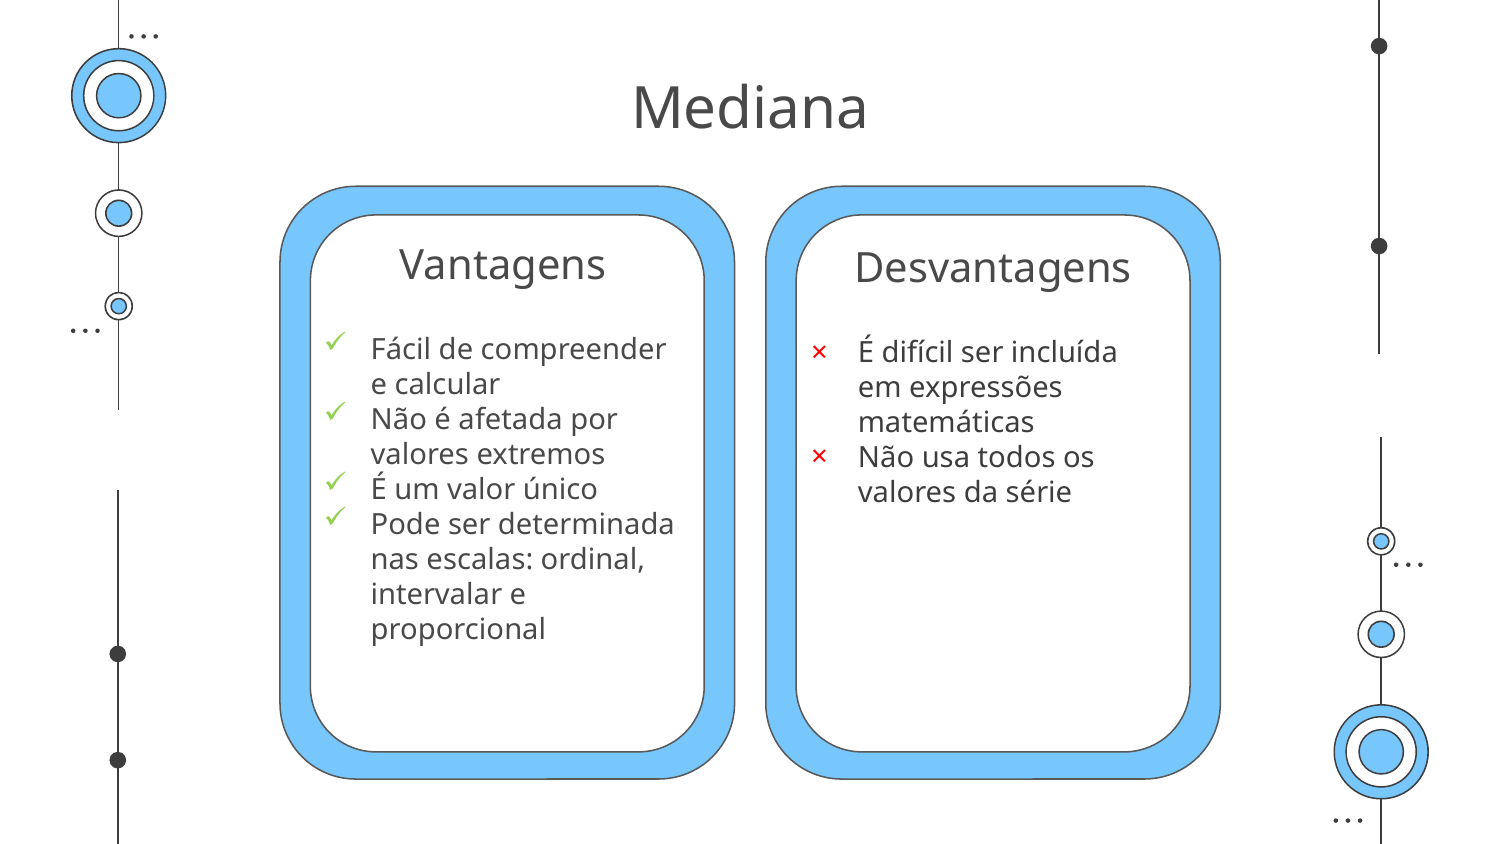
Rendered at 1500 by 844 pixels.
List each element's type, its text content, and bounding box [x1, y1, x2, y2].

text_box Desvantagens [828, 197, 1158, 283]
text_box [765, 186, 1221, 780]
text_box [279, 186, 735, 780]
text_box É difícil ser incluída em expressões matemáticas Não usa todos os valores da série [796, 283, 1178, 691]
subtitle Fácil de compreender e calcular Não é afetada por valores extremos É um valor único Pode ser determinada nas escalas: ordinal, intervalar e proporcional [308, 315, 705, 743]
title Vantagens [338, 220, 668, 307]
text_box [796, 224, 1191, 752]
text_box [343, 743, 672, 752]
text_box [310, 221, 705, 315]
text_box [350, 214, 664, 220]
title Mediana [296, 55, 1204, 156]
